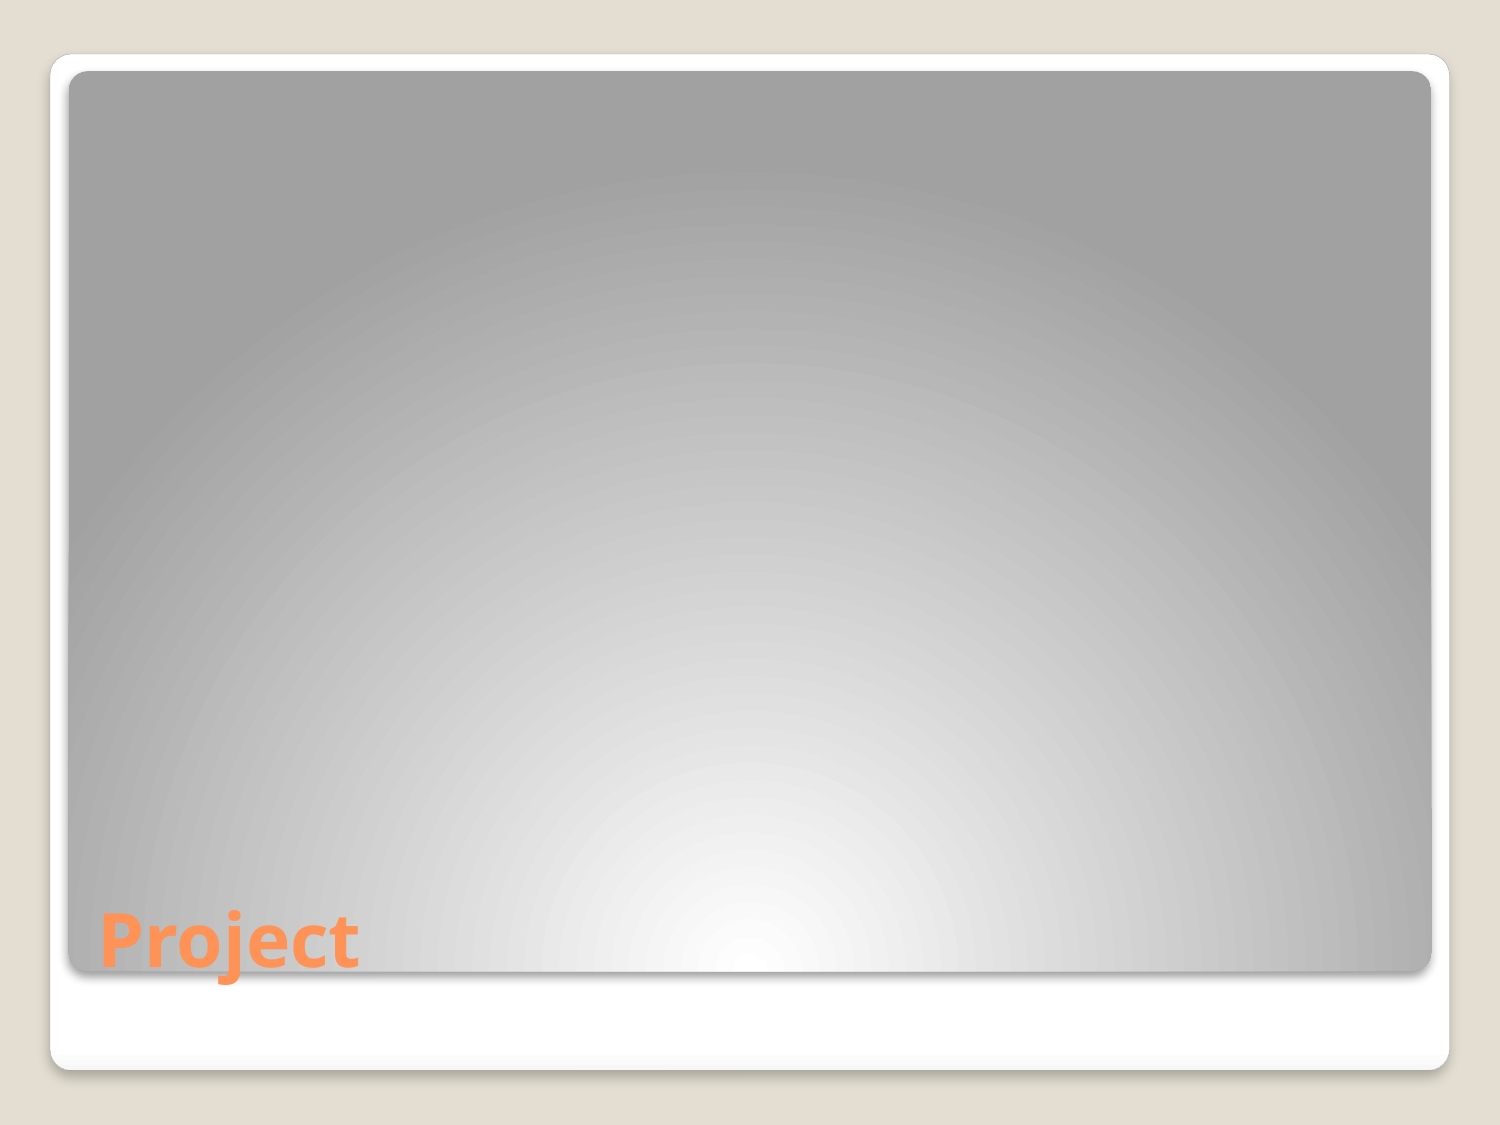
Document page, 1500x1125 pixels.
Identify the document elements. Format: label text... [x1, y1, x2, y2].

title Project [82, 817, 1425, 990]
